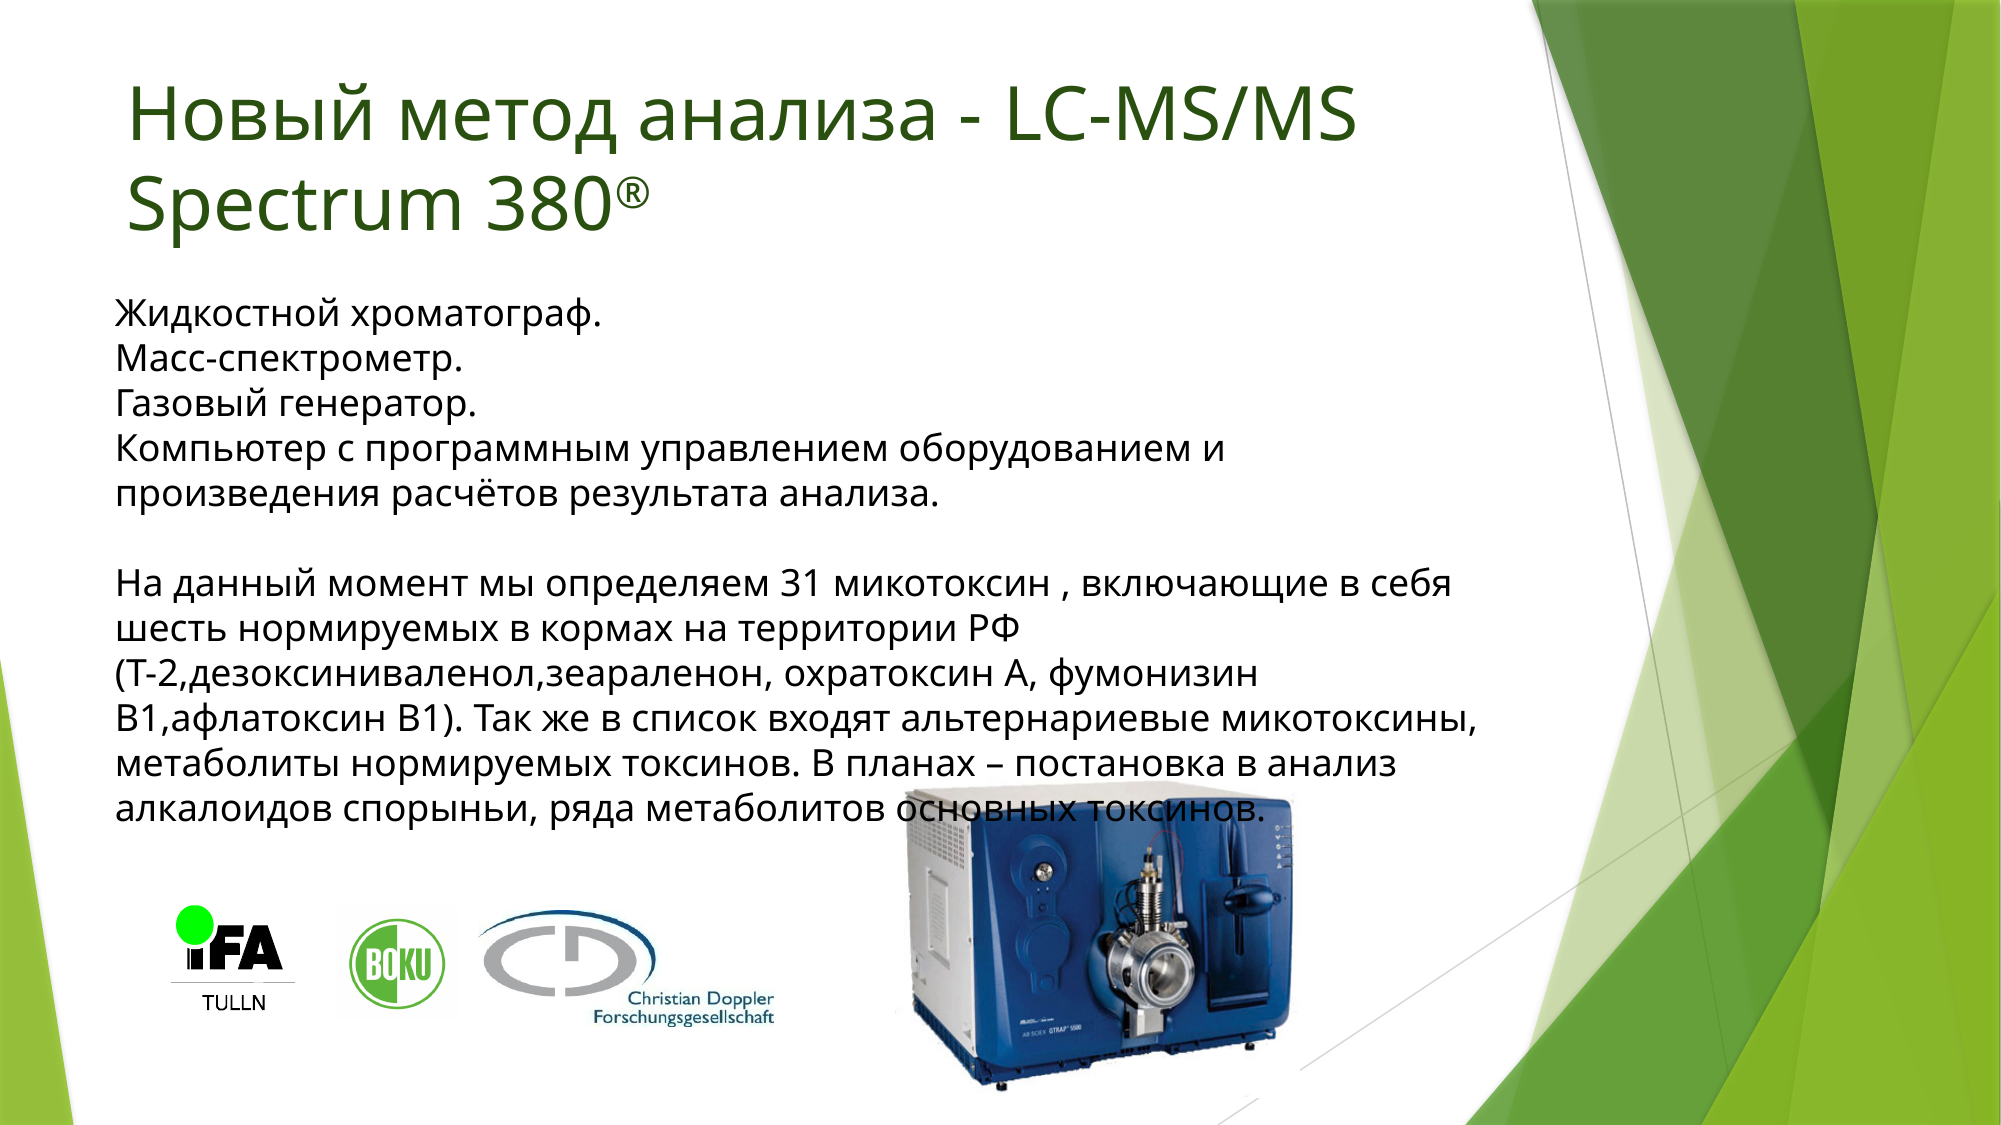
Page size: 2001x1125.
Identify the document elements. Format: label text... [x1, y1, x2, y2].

picture [477, 909, 775, 1027]
text_box Жидкостной хроматограф. Масс-спектрометр. Газовый генератор. Компьютер с программным управлением оборудованием и произведения расчётов результата анализа. На данный момент мы определяем 31 микотоксин , включающие в себя шесть нормируемых в кормах на территории РФ (Т-2,дезоксиниваленол,зеараленон, охратоксин А, фумонизин В1,афлатоксин В1). Так же в список входят альтернариевые микотоксины, метаболиты нормируемых токсинов. В планах – постановка в анализ алкалоидов спорыньи, ряда метаболитов основных токсинов. [99, 281, 1500, 837]
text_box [335, 905, 458, 1020]
picture [895, 777, 1300, 1098]
title Новый метод анализа - LC-MS/MS Spectrum 380® [111, 57, 1522, 259]
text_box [170, 900, 296, 1011]
